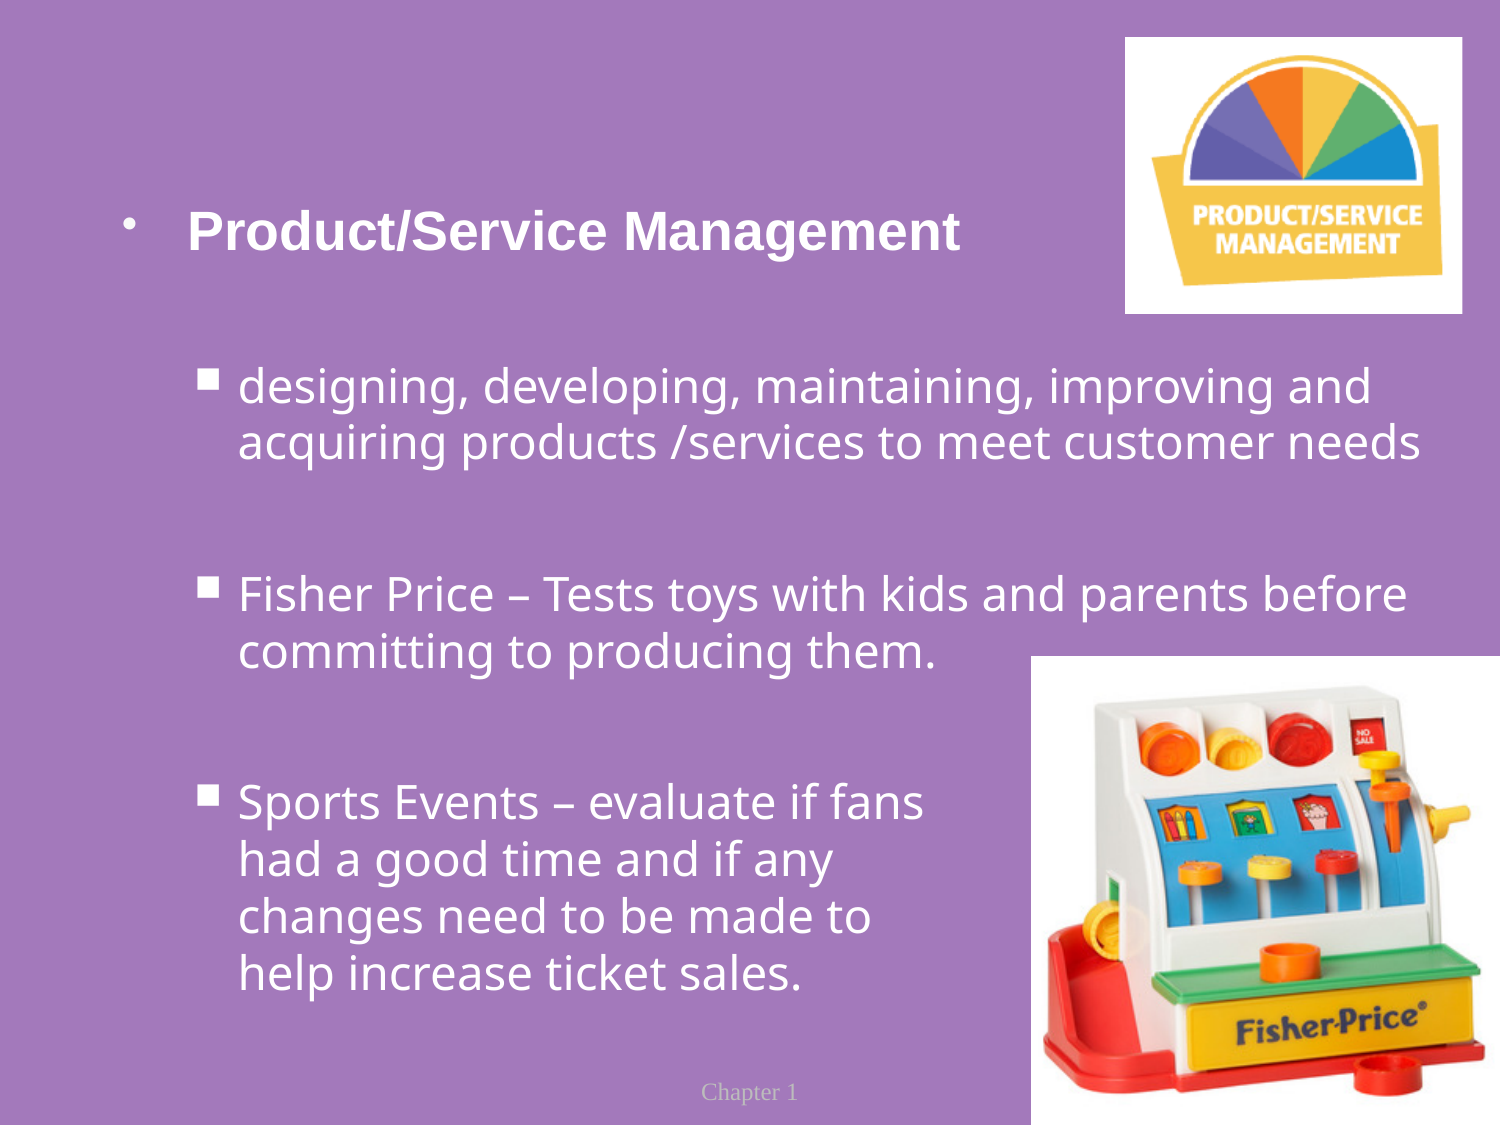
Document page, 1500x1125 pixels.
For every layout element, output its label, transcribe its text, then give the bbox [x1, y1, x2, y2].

picture [1030, 655, 1500, 1125]
list Product/Service Management designing, developing, maintaining, improving and acquiring products /services to meet customer needs Fisher Price – Tests toys with kids and parents before committing to producing them. Sports Events – evaluate if fans had a good time and if any changes need to be made to help increase ticket sales. [87, 187, 1450, 1038]
footer Chapter 1 [512, 1052, 988, 1113]
picture [1124, 37, 1463, 314]
